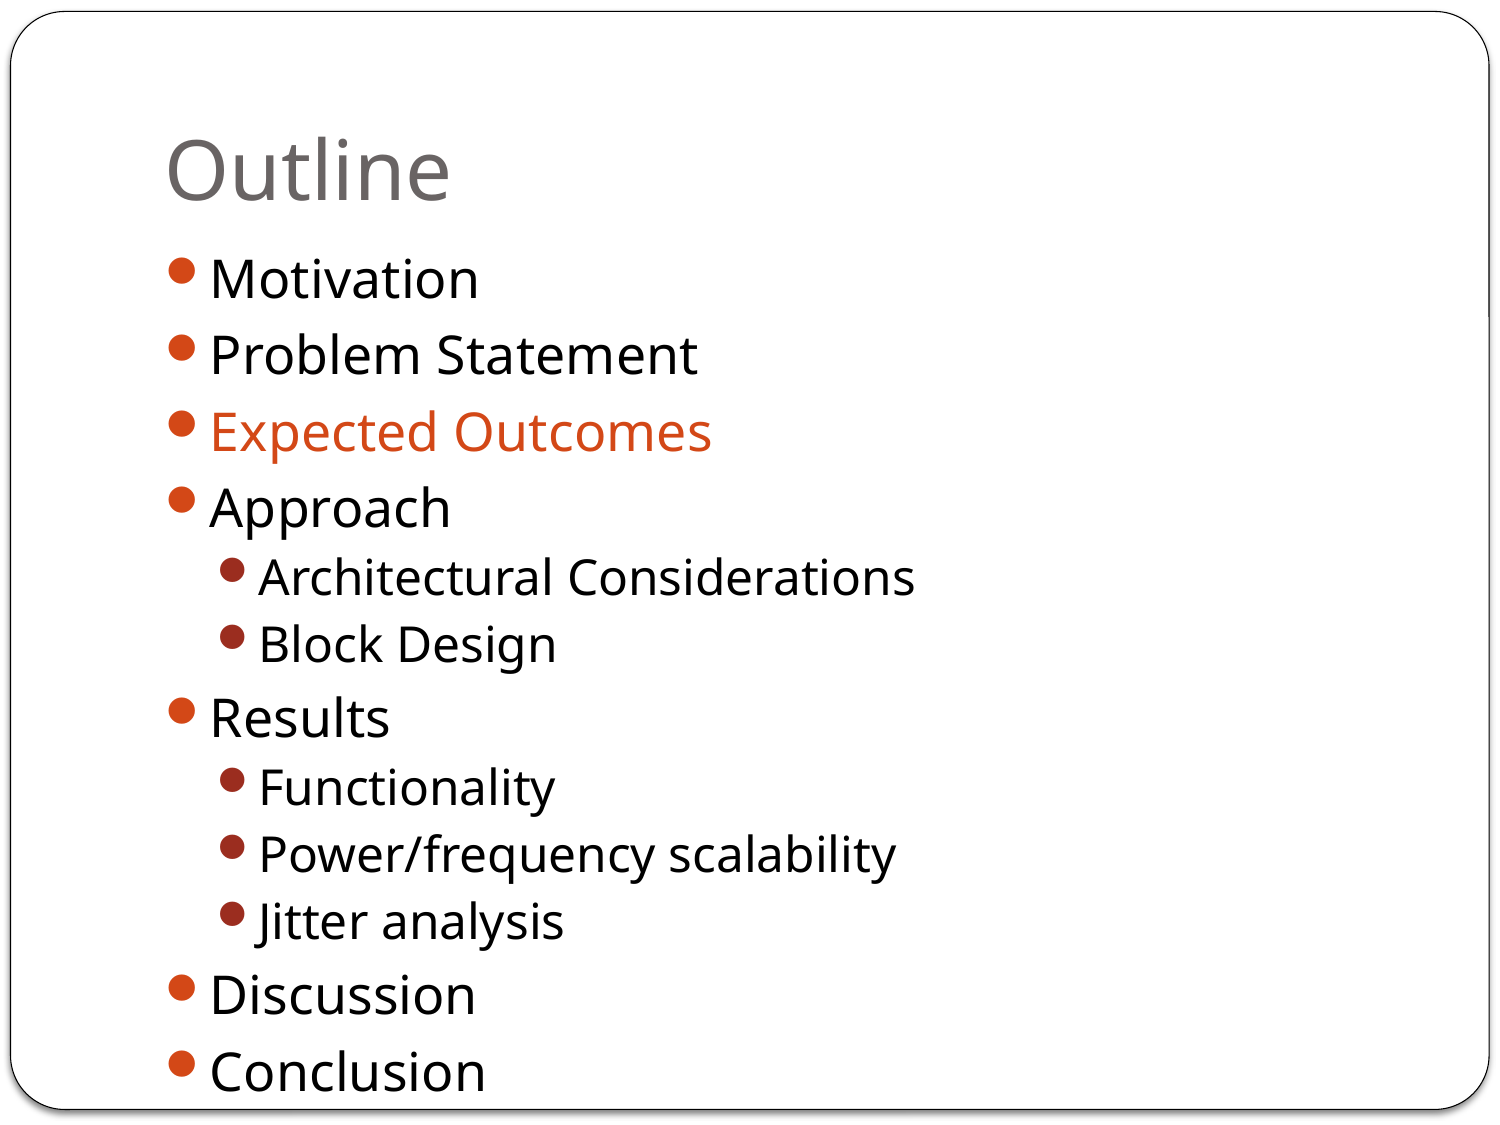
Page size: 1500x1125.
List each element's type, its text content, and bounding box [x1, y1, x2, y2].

list Motivation Problem Statement Expected Outcomes Approach Architectural Considerations Block Design Results Functionality Power/frequency scalability Jitter analysis Discussion Conclusion [150, 237, 1425, 1113]
title Outline [150, 45, 1425, 233]
